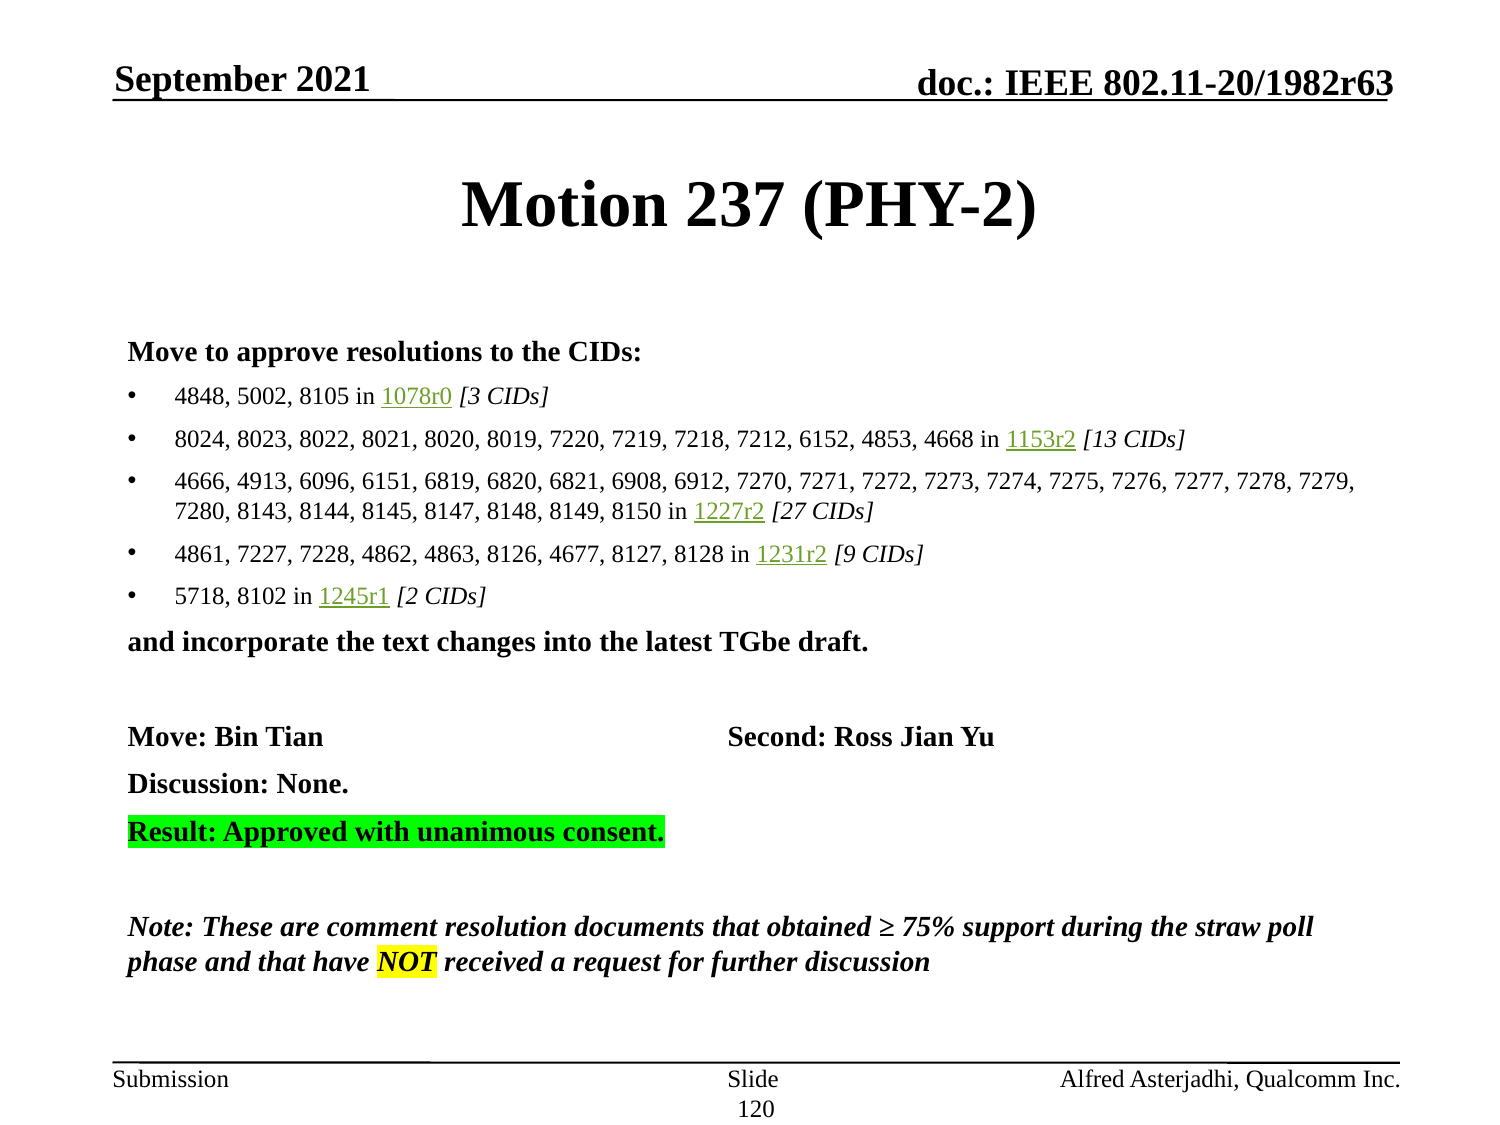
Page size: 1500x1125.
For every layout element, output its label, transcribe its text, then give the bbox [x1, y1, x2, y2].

title Motion 237 (PHY-2) [112, 112, 1388, 288]
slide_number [114, 54, 423, 100]
list Move to approve resolutions to the CIDs: 4848, 5002, 8105 in 1078r0 [3 CIDs] 8024, 8023, 8022, 8021, 8020, 8019, 7220, 7219, 7218, 7212, 6152, 4853, 4668 in 1153r2 [13 CIDs] 4666, 4913, 6096, 6151, 6819, 6820, 6821, 6908, 6912, 7270, 7271, 7272, 7273, 7274, 7275, 7276, 7277, 7278, 7279, 7280, 8143, 8144, 8145, 8147, 8148, 8149, 8150 in 1227r2 [27 CIDs] 4861, 7227, 7228, 4862, 4863, 8126, 4677, 8127, 8128 in 1231r2 [9 CIDs] 5718, 8102 in 1245r1 [2 CIDs] and incorporate the text changes into the latest TGbe draft. Move: Bin Tian Second: Ross Jian Yu Discussion: None. Result: Approved with unanimous consent. Note: These are comment resolution documents that obtained ≥ 75% support during the straw poll phase and that have NOT received a request for further discussion [112, 324, 1388, 1063]
footer Alfred Asterjadhi, Qualcomm Inc. [878, 1061, 1402, 1093]
slide_number Slide 120 [712, 1061, 800, 1123]
